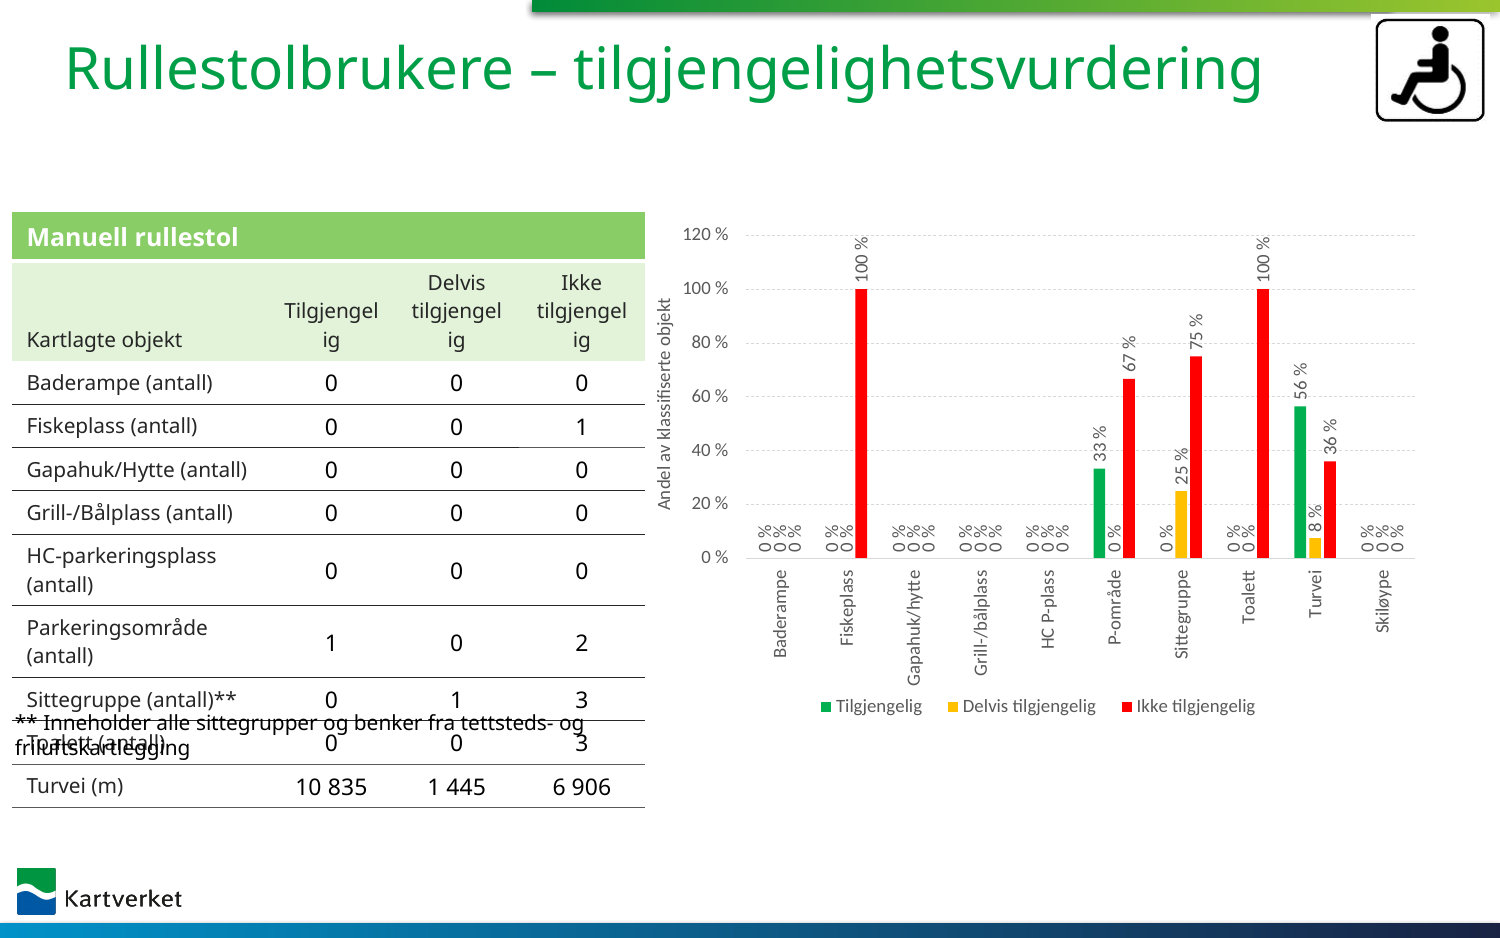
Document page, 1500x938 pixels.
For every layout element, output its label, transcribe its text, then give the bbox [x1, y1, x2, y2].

table_cell Parkeringsområde (antall) [12, 606, 269, 677]
table_cell Grill-/Bålplass (antall) [12, 491, 269, 534]
table_cell 0 [519, 491, 638, 534]
table_cell 0 [269, 535, 394, 605]
table_cell 1 445 [394, 768, 519, 807]
table_cell 2 [519, 606, 638, 677]
table_cell 0 [519, 535, 638, 605]
table_cell 0 [519, 448, 638, 490]
table_cell Turvei (m) [12, 768, 269, 807]
table_cell 3 [519, 678, 638, 702]
table_cell Ikke tilgjengelig [519, 263, 638, 361]
table_cell 0 [269, 448, 394, 490]
table_cell 1 [519, 405, 638, 447]
table_cell HC-parkeringsplass (antall) [12, 535, 269, 605]
table_header Manuell rullestol [12, 212, 645, 259]
table_cell 10 835 [269, 768, 394, 807]
table_cell 0 [394, 405, 519, 447]
table_cell Sittegruppe (antall)** [12, 678, 269, 702]
table_cell Baderampe (antall) [12, 361, 269, 404]
table_cell Gapahuk/Hytte (antall) [12, 448, 269, 490]
picture [643, 218, 1427, 728]
table_cell 0 [394, 448, 519, 490]
table_cell Delvis tilgjengelig [394, 263, 519, 361]
table_cell 0 [394, 535, 519, 605]
table_cell 6 906 [519, 768, 645, 807]
picture [1371, 13, 1491, 127]
table_cell 0 [519, 361, 638, 404]
text_box ** Inneholder alle sittegrupper og benker fra tettsteds- og friluftskartlegging [0, 702, 745, 768]
table_cell 0 [394, 606, 519, 677]
table_cell Fiskeplass (antall) [12, 405, 269, 447]
text_box Rullestolbrukere – tilgjengelighetsvurdering [49, 12, 1372, 109]
table_cell 1 [394, 678, 519, 702]
table_cell 0 [269, 405, 394, 447]
table_cell 0 [269, 678, 394, 702]
table_cell Kartlagte objekt [12, 263, 269, 361]
table_cell 1 [269, 606, 394, 677]
table_cell 0 [394, 491, 519, 534]
table_cell 0 [269, 491, 394, 534]
table_cell 0 [394, 361, 519, 404]
table_cell Tilgjengelig [269, 263, 394, 361]
table_cell 0 [269, 361, 394, 404]
